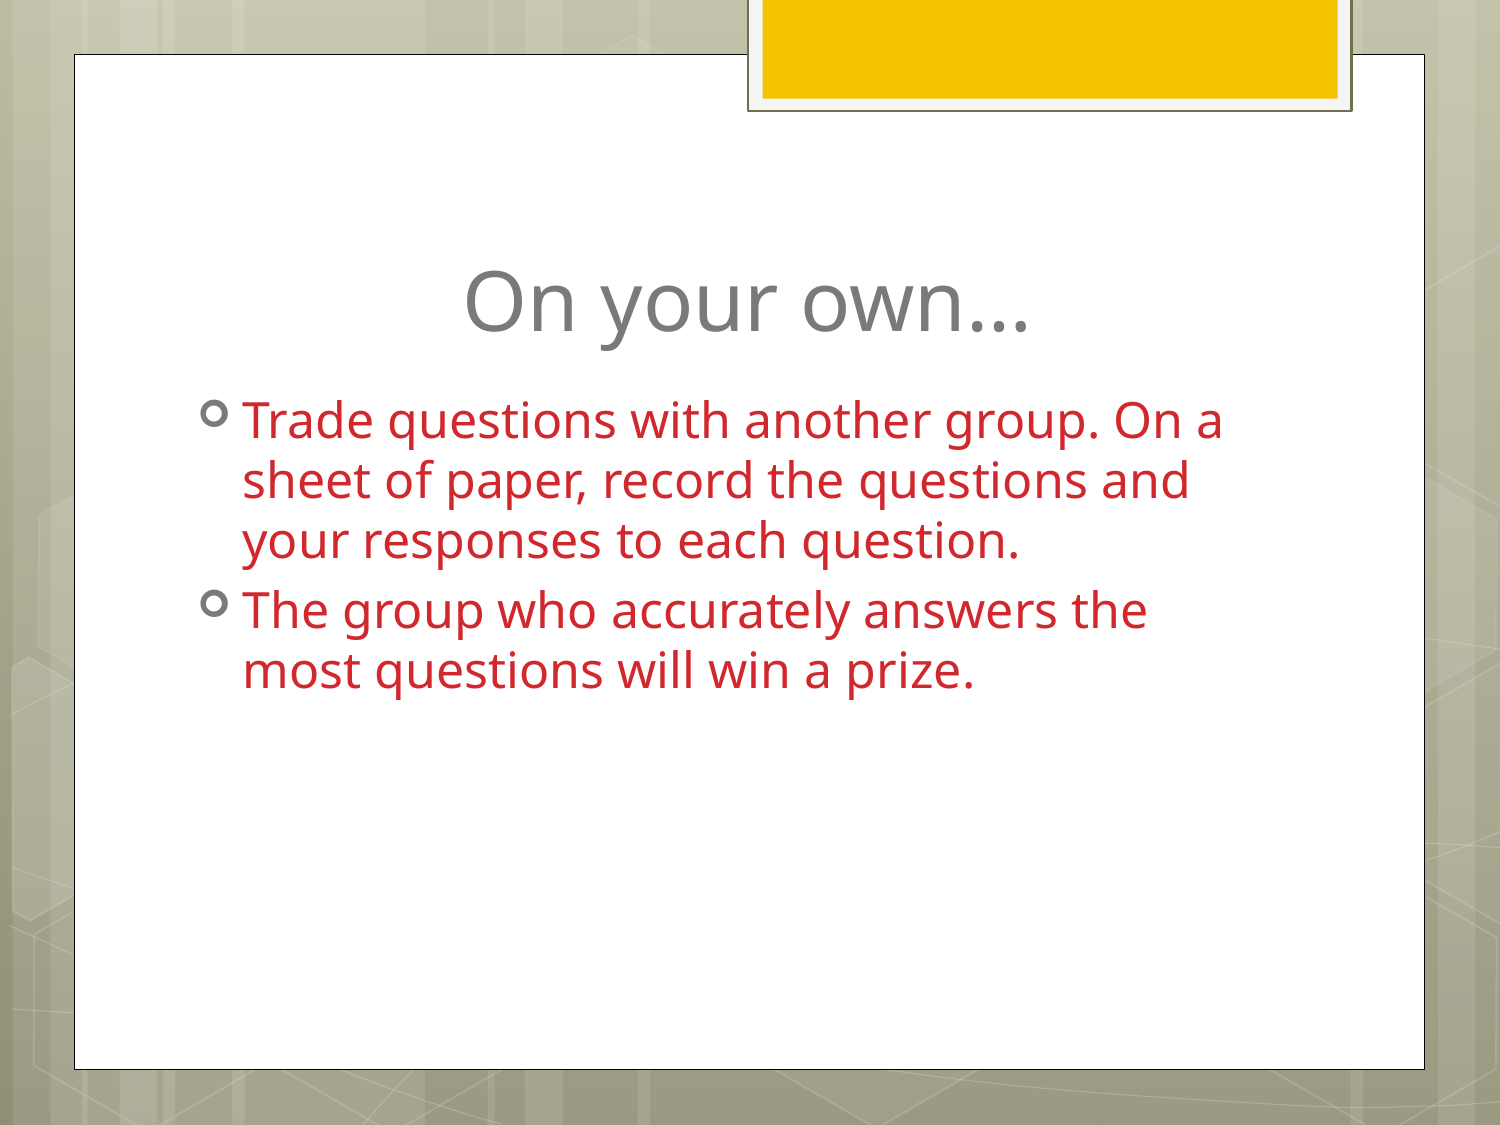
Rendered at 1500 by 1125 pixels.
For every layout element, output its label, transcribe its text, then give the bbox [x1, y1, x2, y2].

list Trade questions with another group. On a sheet of paper, record the questions and your responses to each question. The group who accurately answers the most questions will win a prize. [171, 381, 1283, 957]
title On your own… [171, 168, 1324, 357]
